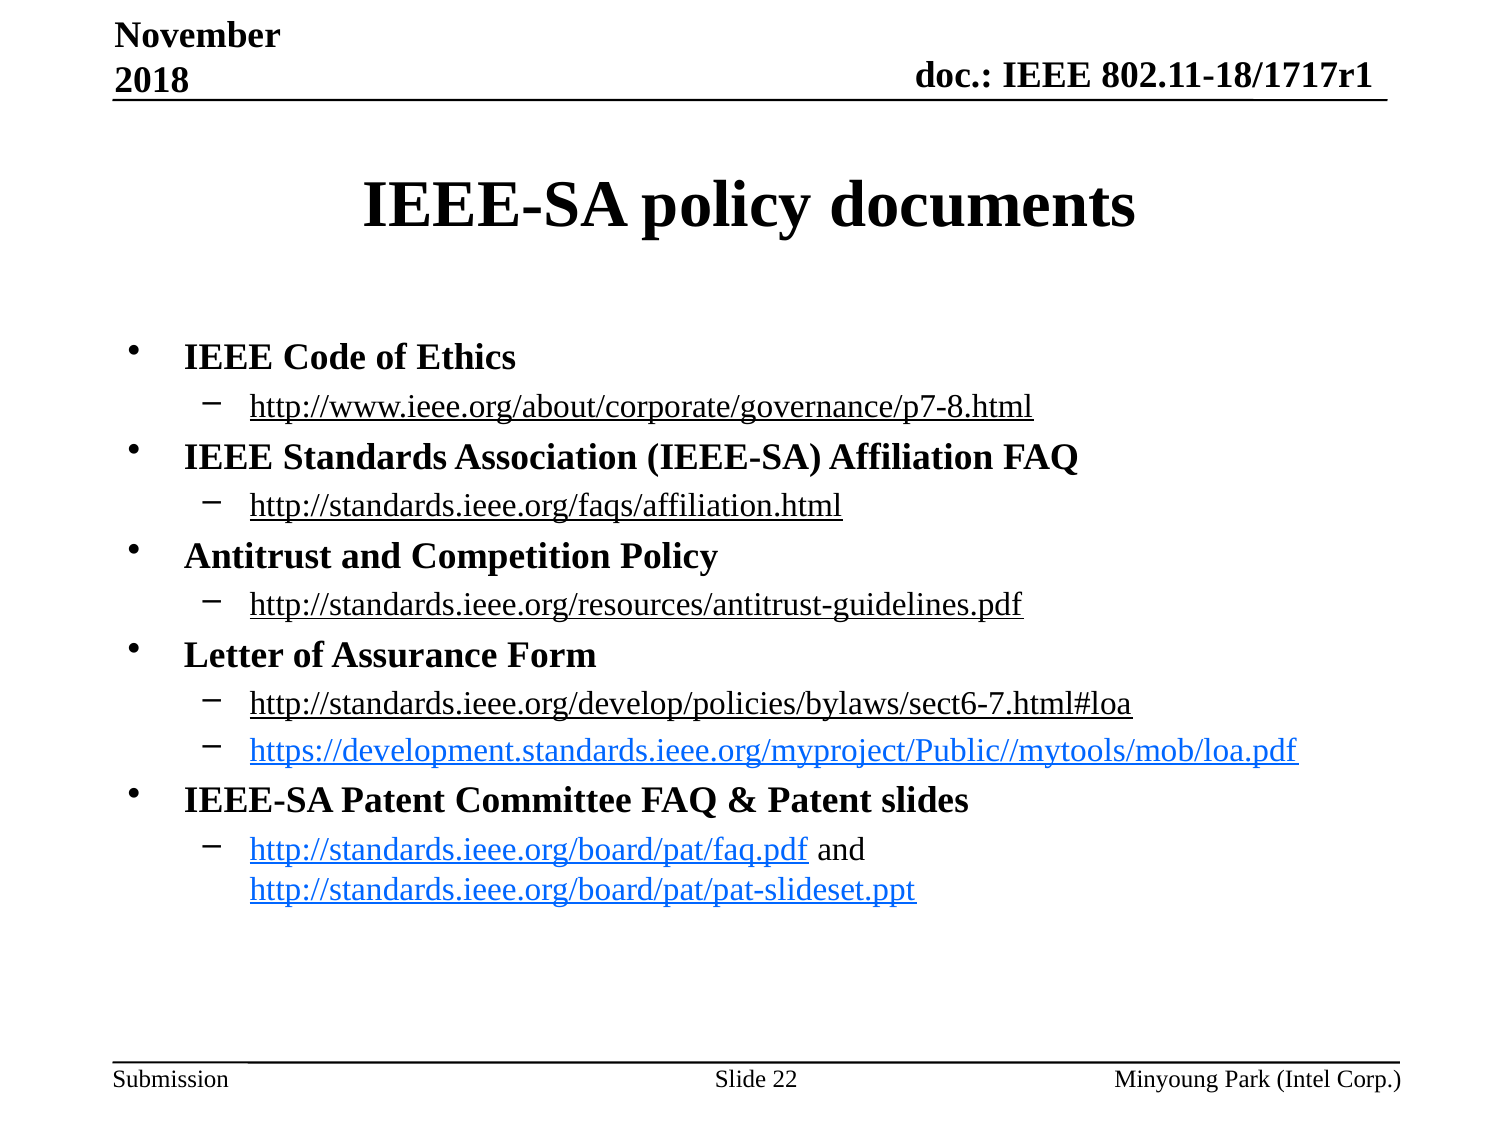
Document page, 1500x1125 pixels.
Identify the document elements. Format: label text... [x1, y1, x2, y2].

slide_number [114, 54, 335, 101]
list IEEE Code of Ethics http://www.ieee.org/about/corporate/governance/p7-8.html IEEE Standards Association (IEEE-SA) Affiliation FAQ http://standards.ieee.org/faqs/affiliation.html Antitrust and Competition Policy http://standards.ieee.org/resources/antitrust-guidelines.pdf Letter of Assurance Form http://standards.ieee.org/develop/policies/bylaws/sect6-7.html#loa https://development.standards.ieee.org/myproject/Public//mytools/mob/loa.pdf IEEE-SA Patent Committee FAQ & Patent slides http://standards.ieee.org/board/pat/faq.pdf and http://standards.ieee.org/board/pat/pat-slideset.ppt [112, 324, 1388, 1000]
title IEEE-SA policy documents [112, 112, 1388, 288]
slide_number Slide 22 [712, 1061, 800, 1093]
footer Minyoung Park (Intel Corp.) [949, 1061, 1402, 1093]
